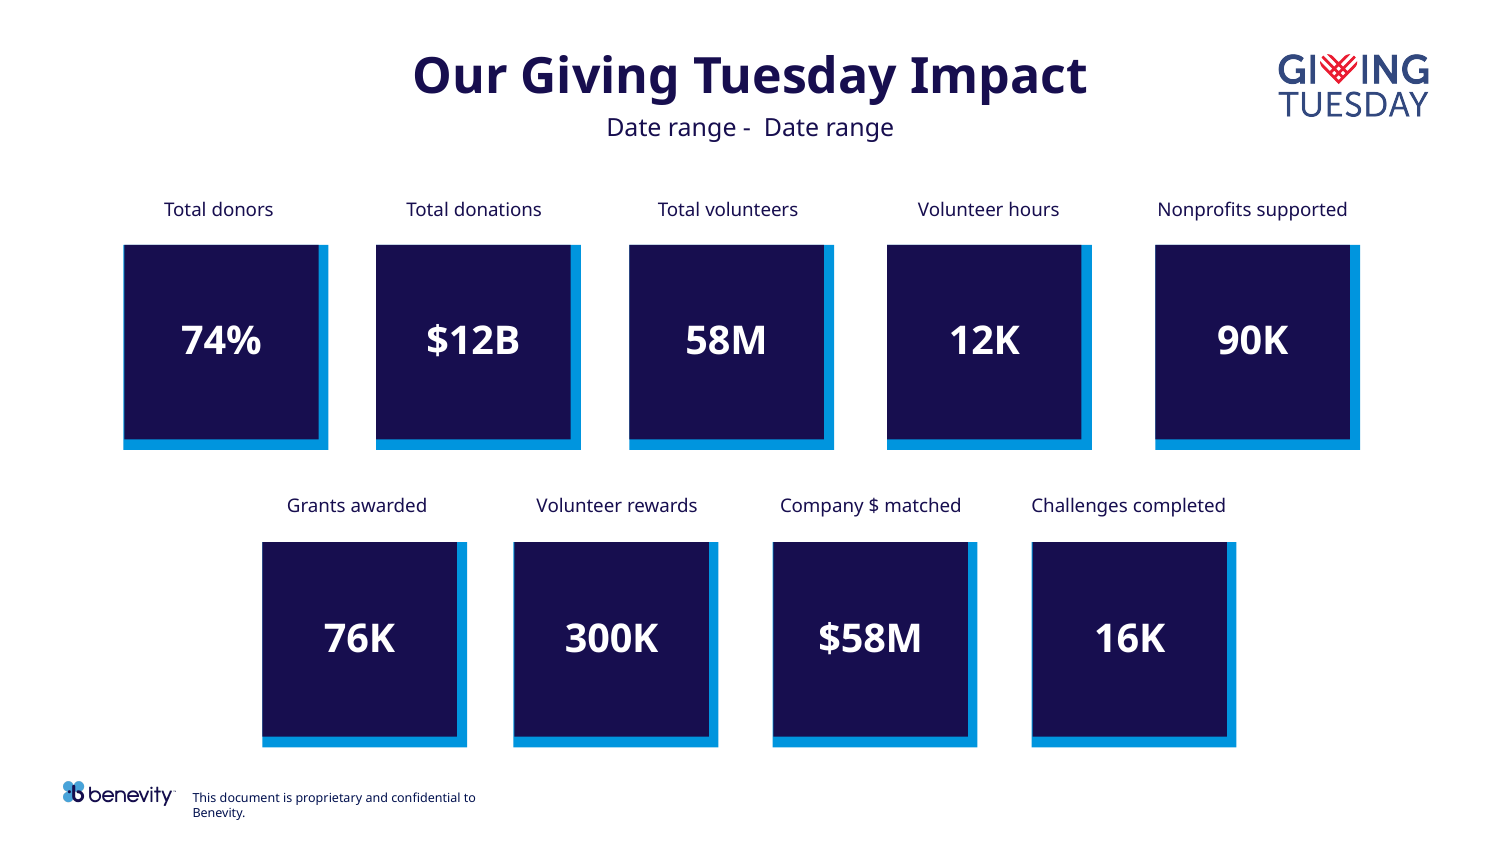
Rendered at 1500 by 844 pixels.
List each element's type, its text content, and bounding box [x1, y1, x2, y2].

subtitle Date range - Date range [63, 96, 1438, 153]
text_box Nonprofits supported [1138, 192, 1367, 227]
text_box [629, 244, 835, 450]
text_box 12K [887, 244, 1082, 440]
picture [1269, 50, 1438, 121]
text_box Volunteer rewards [475, 488, 759, 523]
text_box Total donations [332, 192, 616, 227]
text_box [123, 244, 329, 450]
text_box Total donors [125, 192, 313, 227]
text_box 16K [1032, 542, 1227, 737]
text_box 90K [1155, 244, 1350, 440]
text_box [262, 542, 468, 748]
text_box 58M [629, 244, 824, 440]
text_box Grants awarded [263, 488, 451, 523]
text_box 300K [514, 542, 709, 737]
text_box [513, 542, 719, 748]
text_box Challenges completed [1014, 488, 1243, 523]
text_box [887, 244, 1092, 450]
text_box [376, 244, 581, 450]
text_box $12B [376, 244, 571, 440]
text_box [772, 542, 978, 748]
text_box Total volunteers [634, 192, 822, 227]
title Our Giving Tuesday Impact [63, 35, 1438, 96]
text_box $58M [773, 542, 968, 737]
picture [63, 781, 176, 806]
text_box 74% [124, 244, 319, 440]
text_box [1031, 542, 1237, 748]
text_box Company $ matched [770, 488, 971, 523]
text_box 76K [262, 542, 457, 737]
text_box Volunteer hours [874, 192, 1103, 227]
text_box [1155, 244, 1361, 450]
